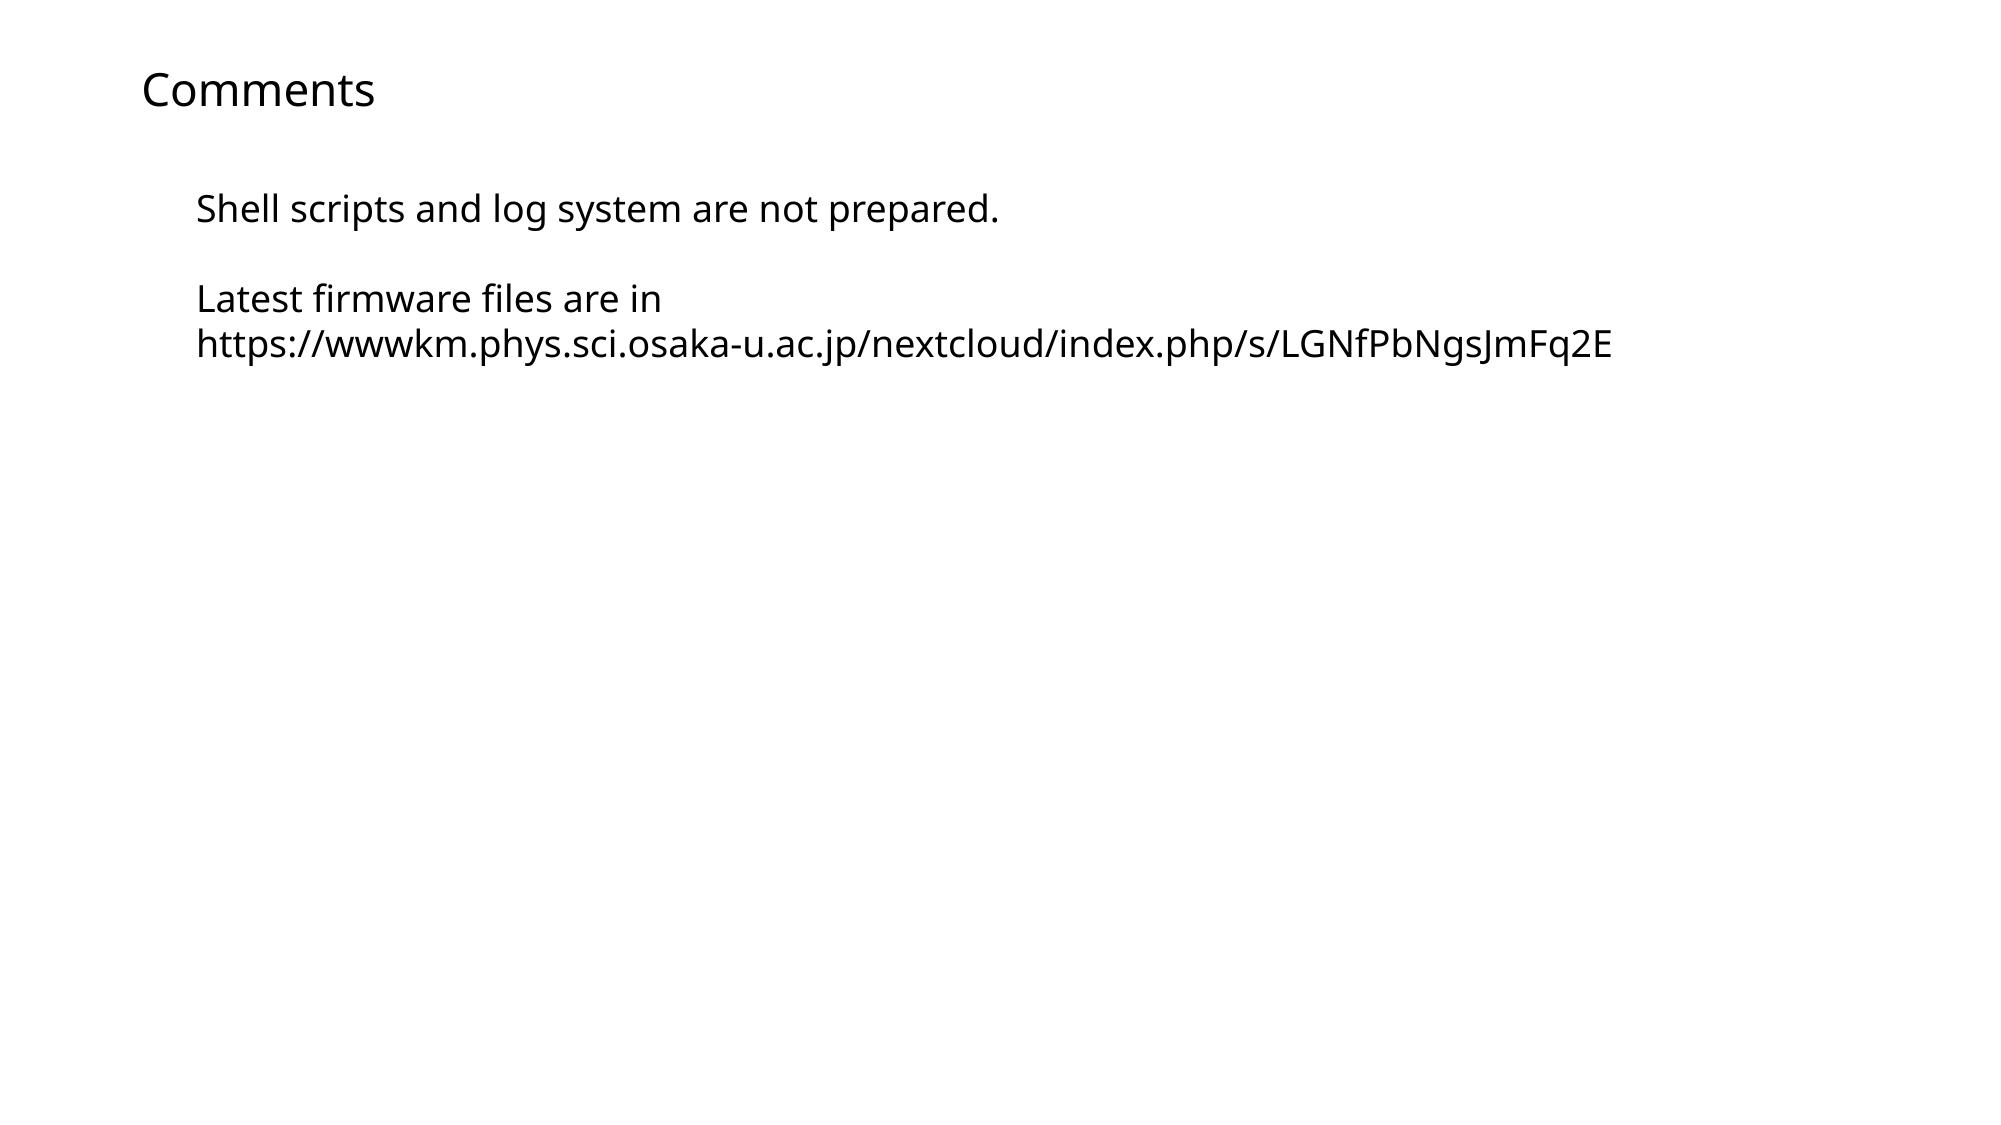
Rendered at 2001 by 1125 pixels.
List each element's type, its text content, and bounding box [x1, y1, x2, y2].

text_box Shell scripts and log system are not prepared. Latest firmware files are in https://wwwkm.phys.sci.osaka-u.ac.jp/nextcloud/index.php/s/LGNfPbNgsJmFq2E [181, 178, 1902, 373]
text_box Comments [126, 53, 974, 123]
